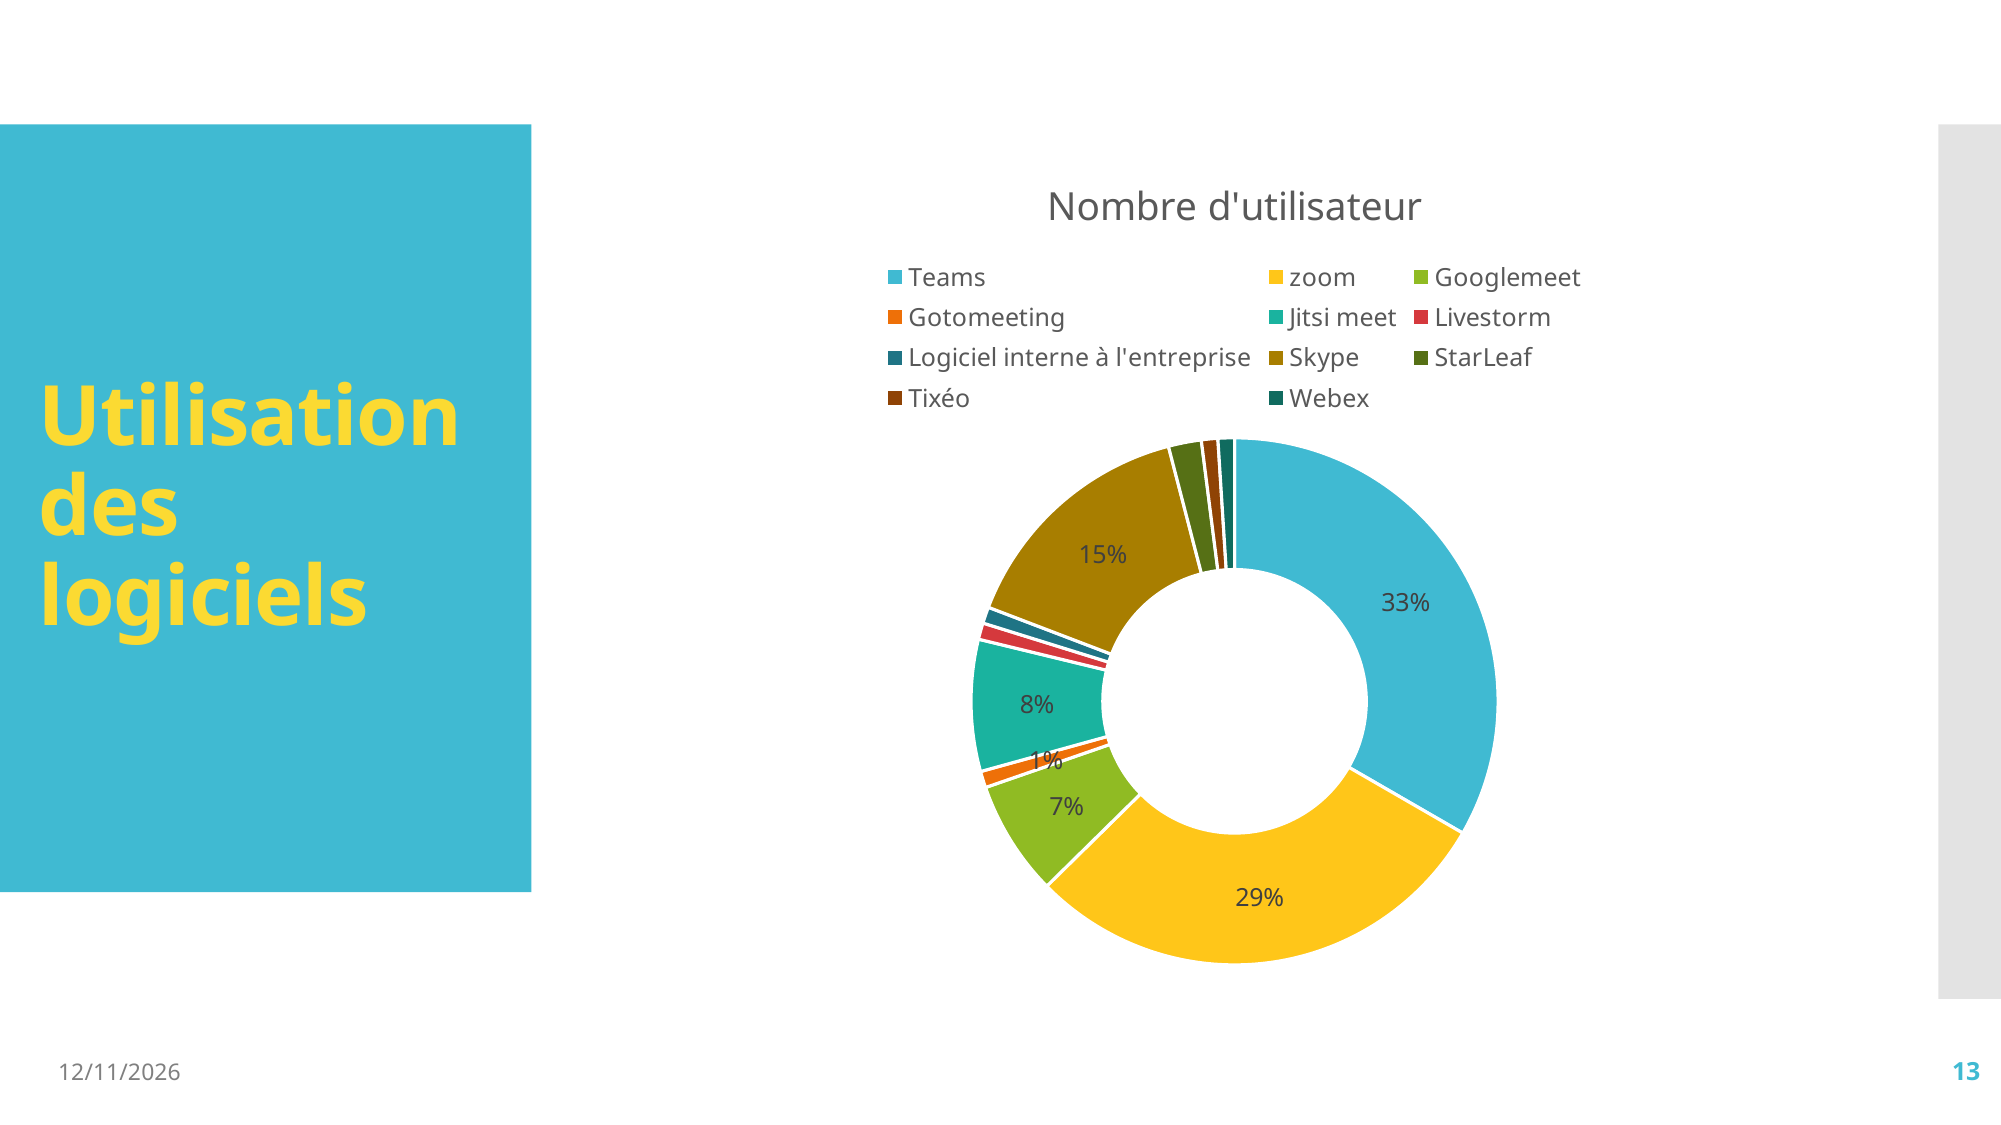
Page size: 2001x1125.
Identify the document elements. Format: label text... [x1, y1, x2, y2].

title Utilisation des logiciels [23, 130, 508, 886]
slide_number 13 [1744, 1042, 1996, 1103]
chart [634, 141, 1835, 982]
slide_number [43, 1042, 493, 1103]
